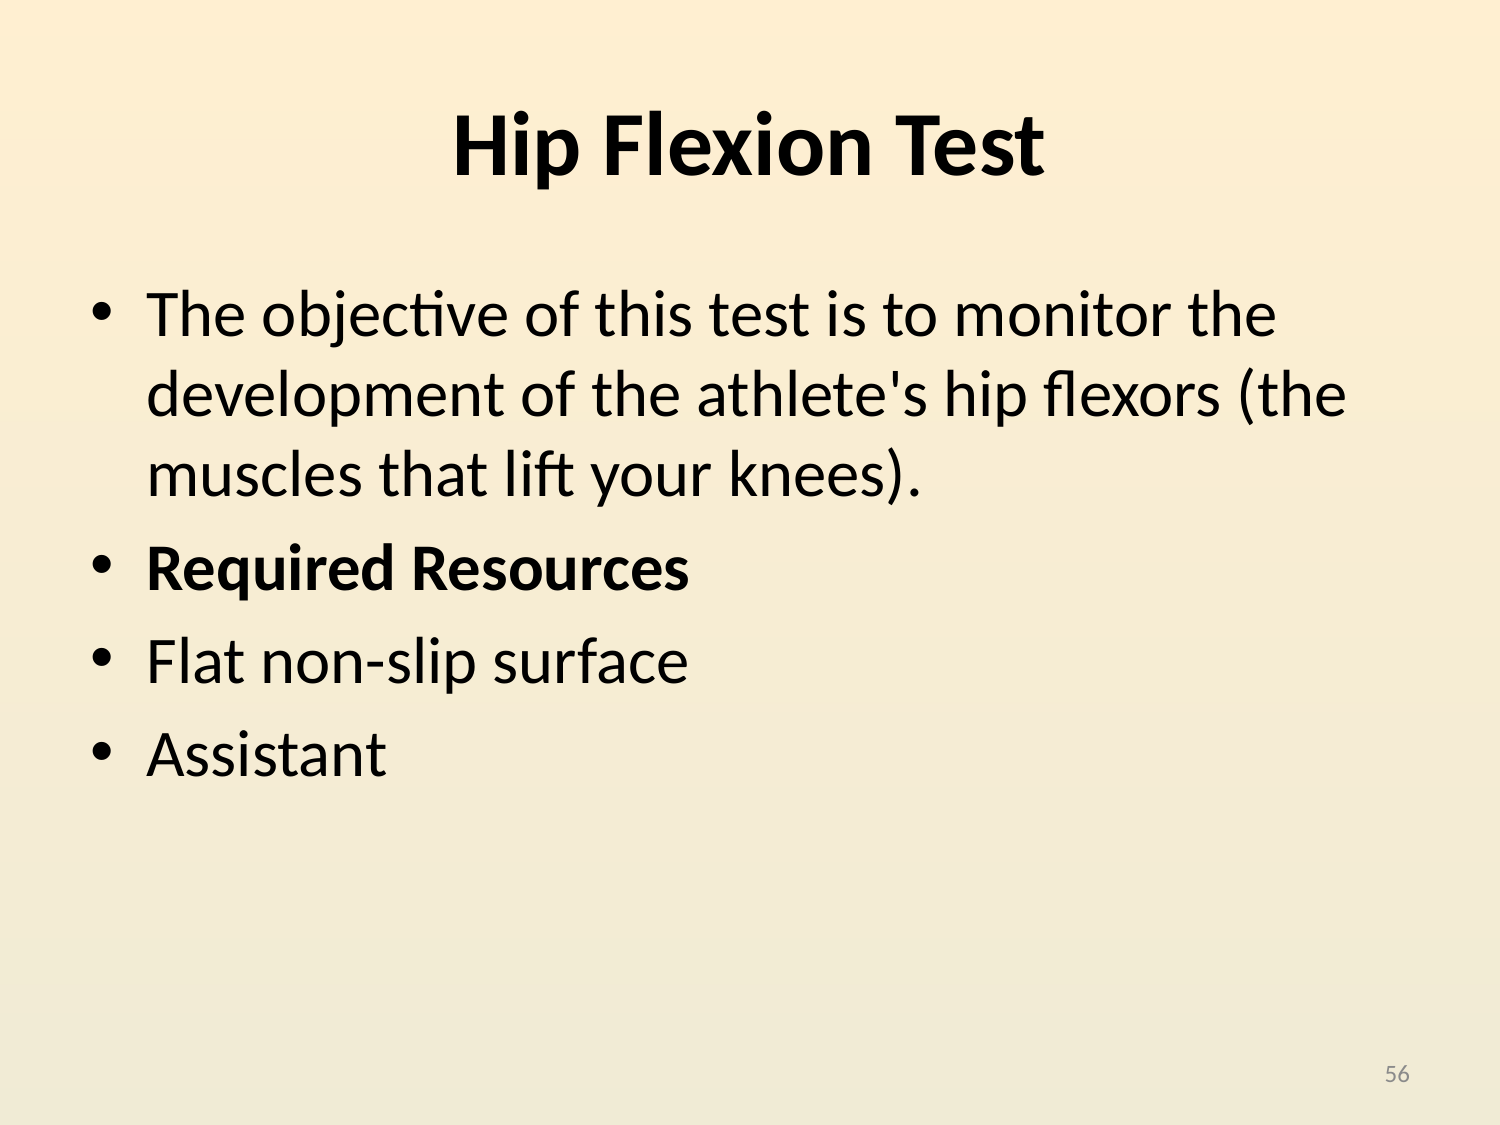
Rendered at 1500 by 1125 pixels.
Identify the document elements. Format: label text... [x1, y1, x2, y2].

title Hip Flexion Test [75, 45, 1425, 233]
slide_number 56 [1074, 1042, 1425, 1103]
list The objective of this test is to monitor the development of the athlete's hip flexors (the muscles that lift your knees). Required Resources Flat non-slip surface Assistant [75, 262, 1425, 1005]
